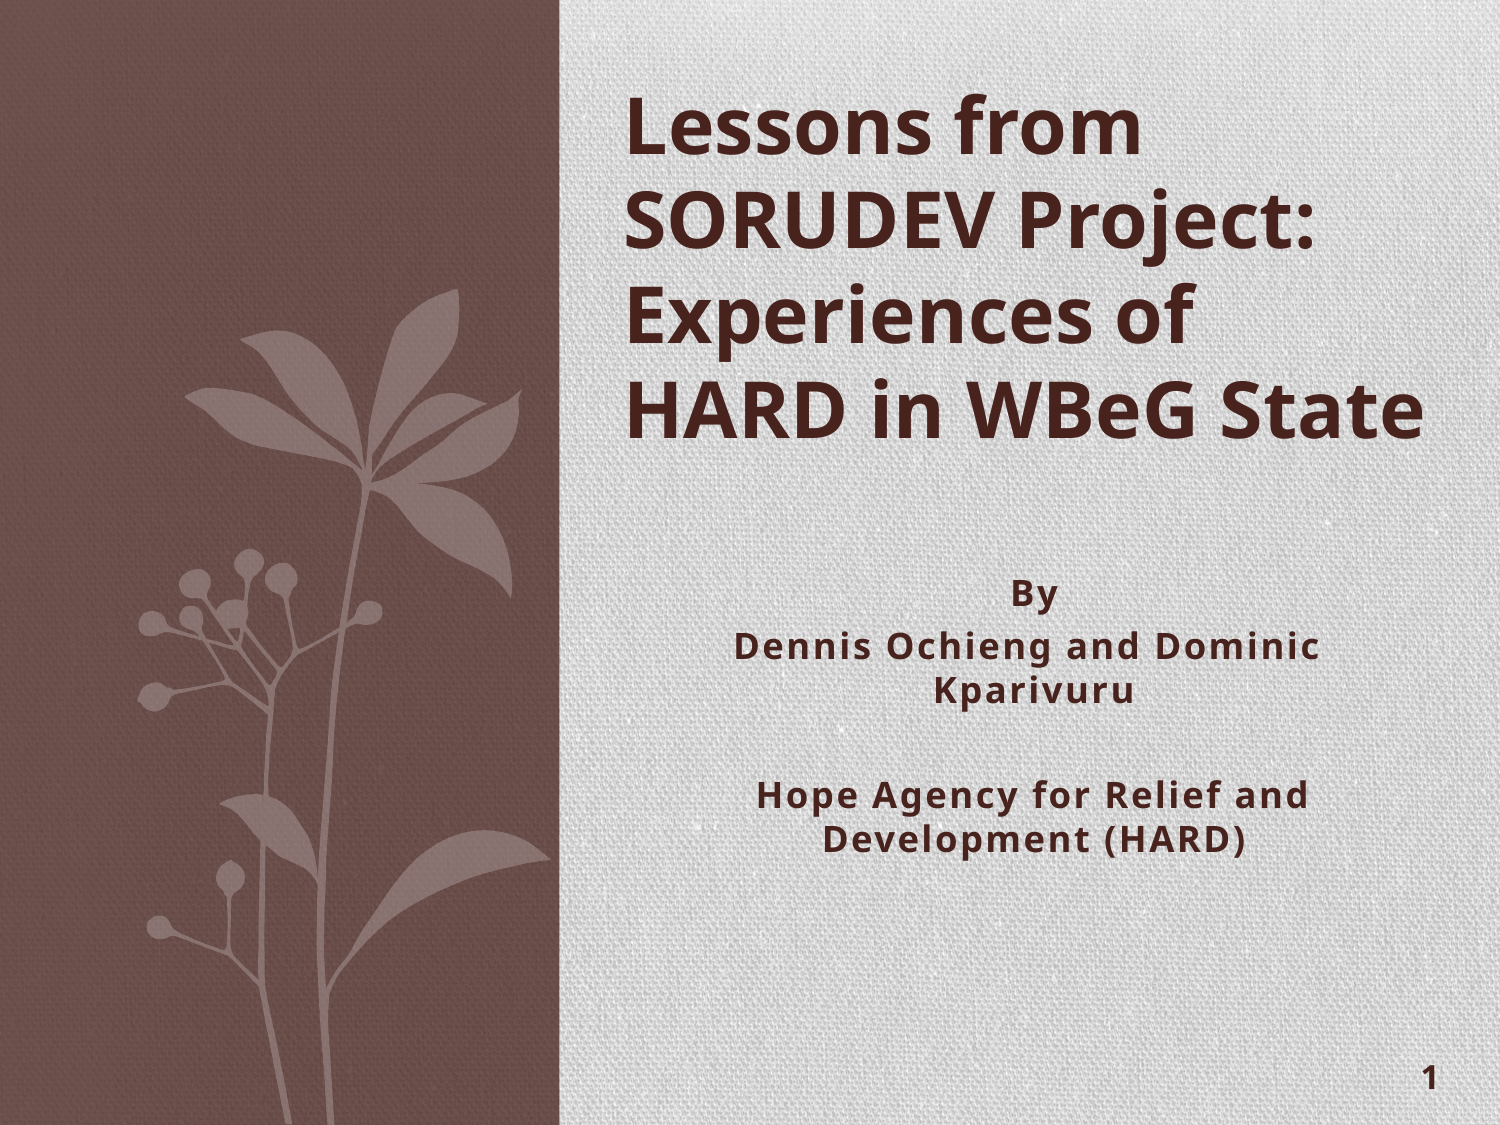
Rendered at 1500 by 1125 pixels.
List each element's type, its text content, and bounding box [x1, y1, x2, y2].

slide_number 1 [1310, 1054, 1455, 1103]
subtitle By Dennis Ochieng and Dominic Kparivuru Hope Agency for Relief and Development (HARD) [614, 562, 1454, 870]
title Lessons from SORUDEV Project: Experiences of HARD in WBeG State [608, 30, 1449, 634]
